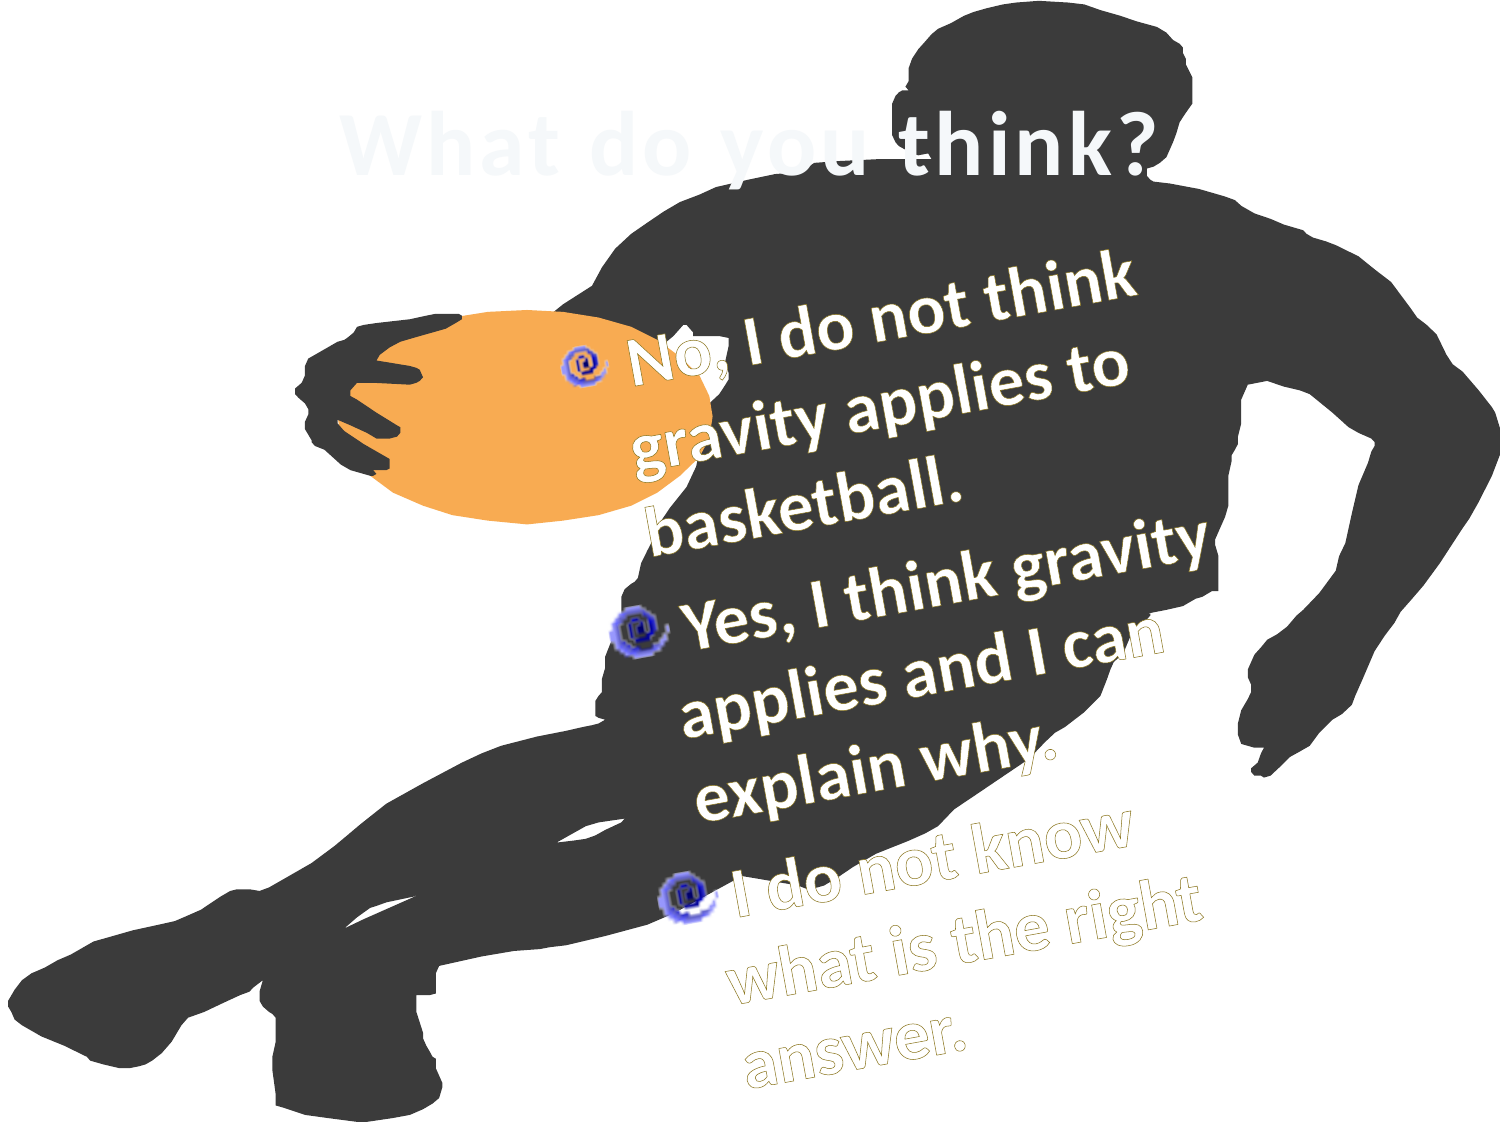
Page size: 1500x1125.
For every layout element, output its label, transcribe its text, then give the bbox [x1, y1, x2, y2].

picture [655, 868, 721, 927]
title What do you think? [75, 45, 1425, 233]
list No, I do not think gravity applies to basketball. Yes, I think gravity applies and I can explain why. I do not know what is the right answer. [537, 203, 1348, 1125]
picture [559, 343, 610, 390]
picture [606, 602, 672, 661]
